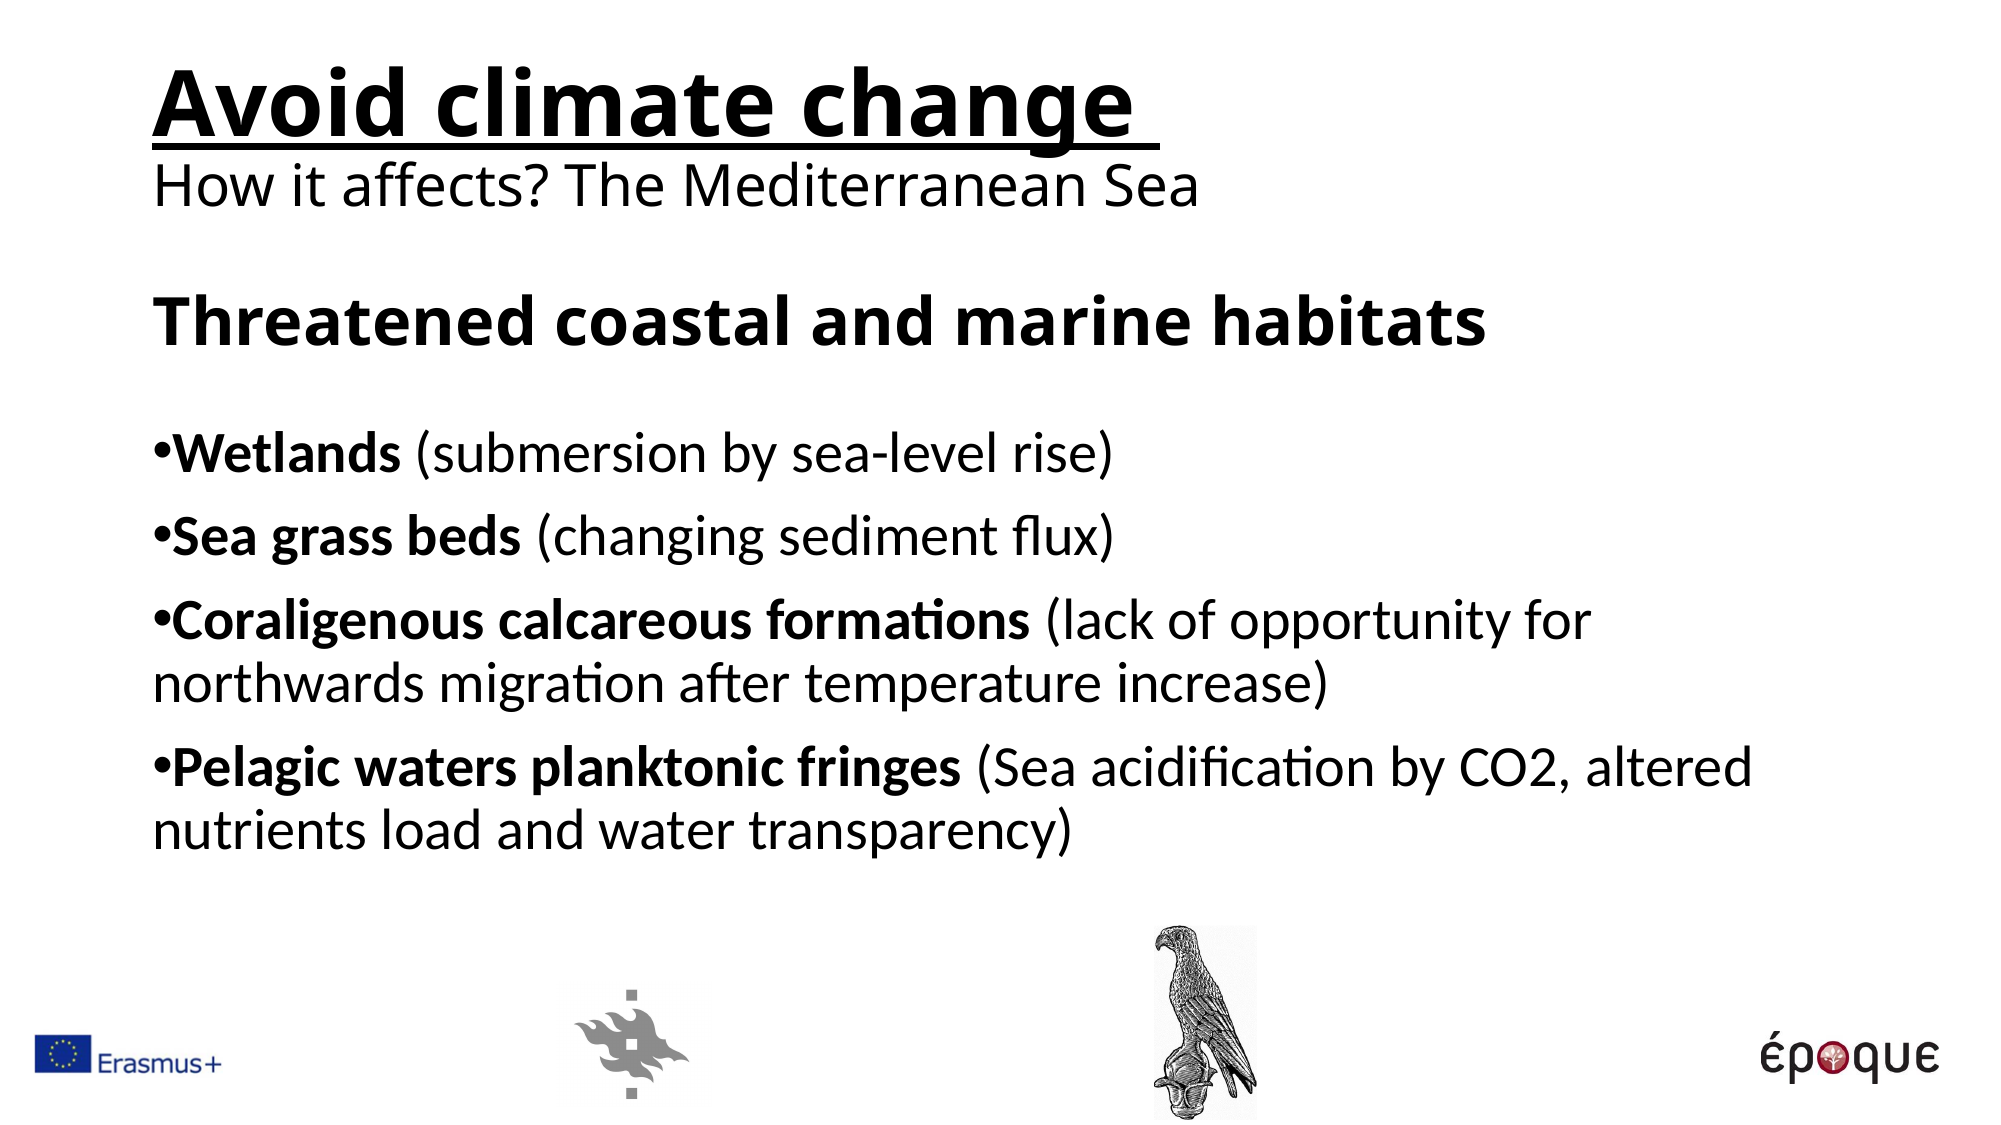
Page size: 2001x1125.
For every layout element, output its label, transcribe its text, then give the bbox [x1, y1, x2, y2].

picture [33, 1024, 223, 1084]
picture [556, 981, 712, 1107]
title Avoid climate change How it affects? The Mediterranean Sea [137, 34, 1863, 242]
list Threatened coastal and marine habitats Wetlands (submersion by sea-level rise) Sea grass beds (changing sediment flux) Coraligenous calcareous formations (lack of opportunity for northwards migration after temperature increase) Pelagic waters planktonic fringes (Sea acidification by CO2, altered nutrients load and water transparency) [137, 280, 1863, 1011]
picture [1761, 1031, 1939, 1084]
picture [1154, 925, 1258, 1120]
